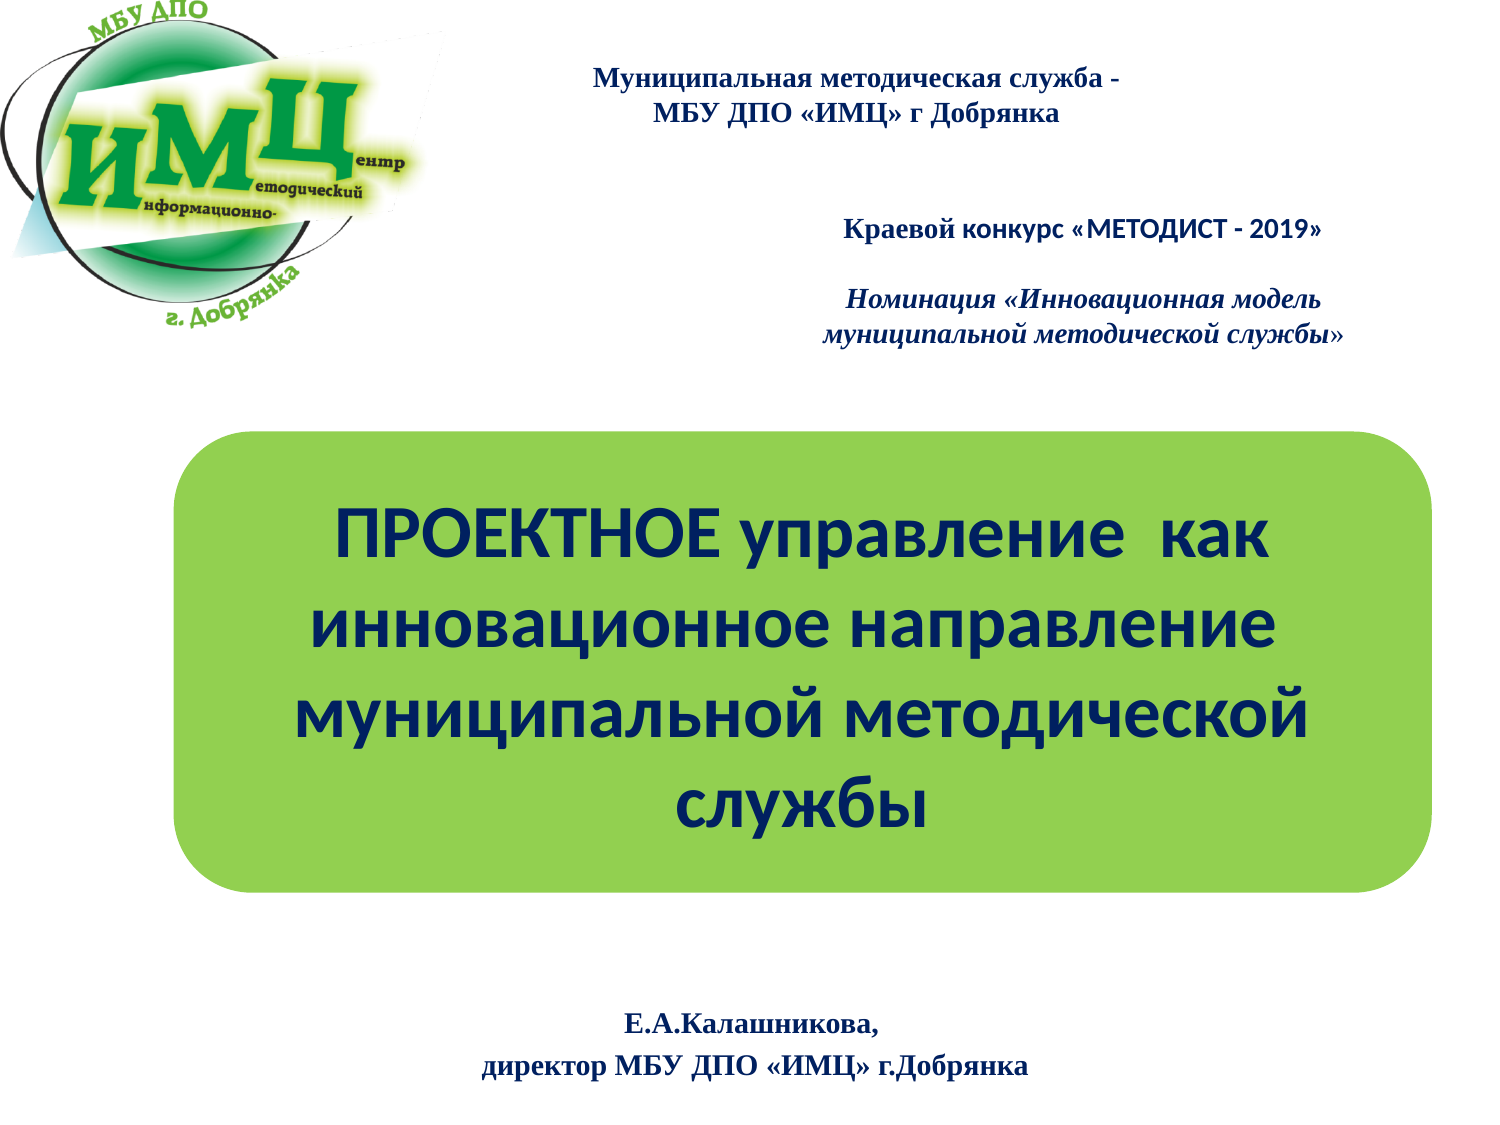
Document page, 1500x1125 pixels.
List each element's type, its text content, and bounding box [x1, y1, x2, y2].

text_box Краевой конкурс «МЕТОДИСТ - 2019» Номинация «Инновационная модель муниципальной методической службы» [785, 202, 1383, 357]
picture [0, 0, 446, 329]
subtitle Е.А.Калашникова, директор МБУ ДПО «ИМЦ» г.Добрянка [230, 996, 1281, 1090]
title Муниципальная методическая служба - МБУ ДПО «ИМЦ» г Добрянка [449, 35, 1500, 153]
text_box ПРОЕКТНОЕ управление как инновационное направление муниципальной методической службы [173, 431, 1432, 893]
